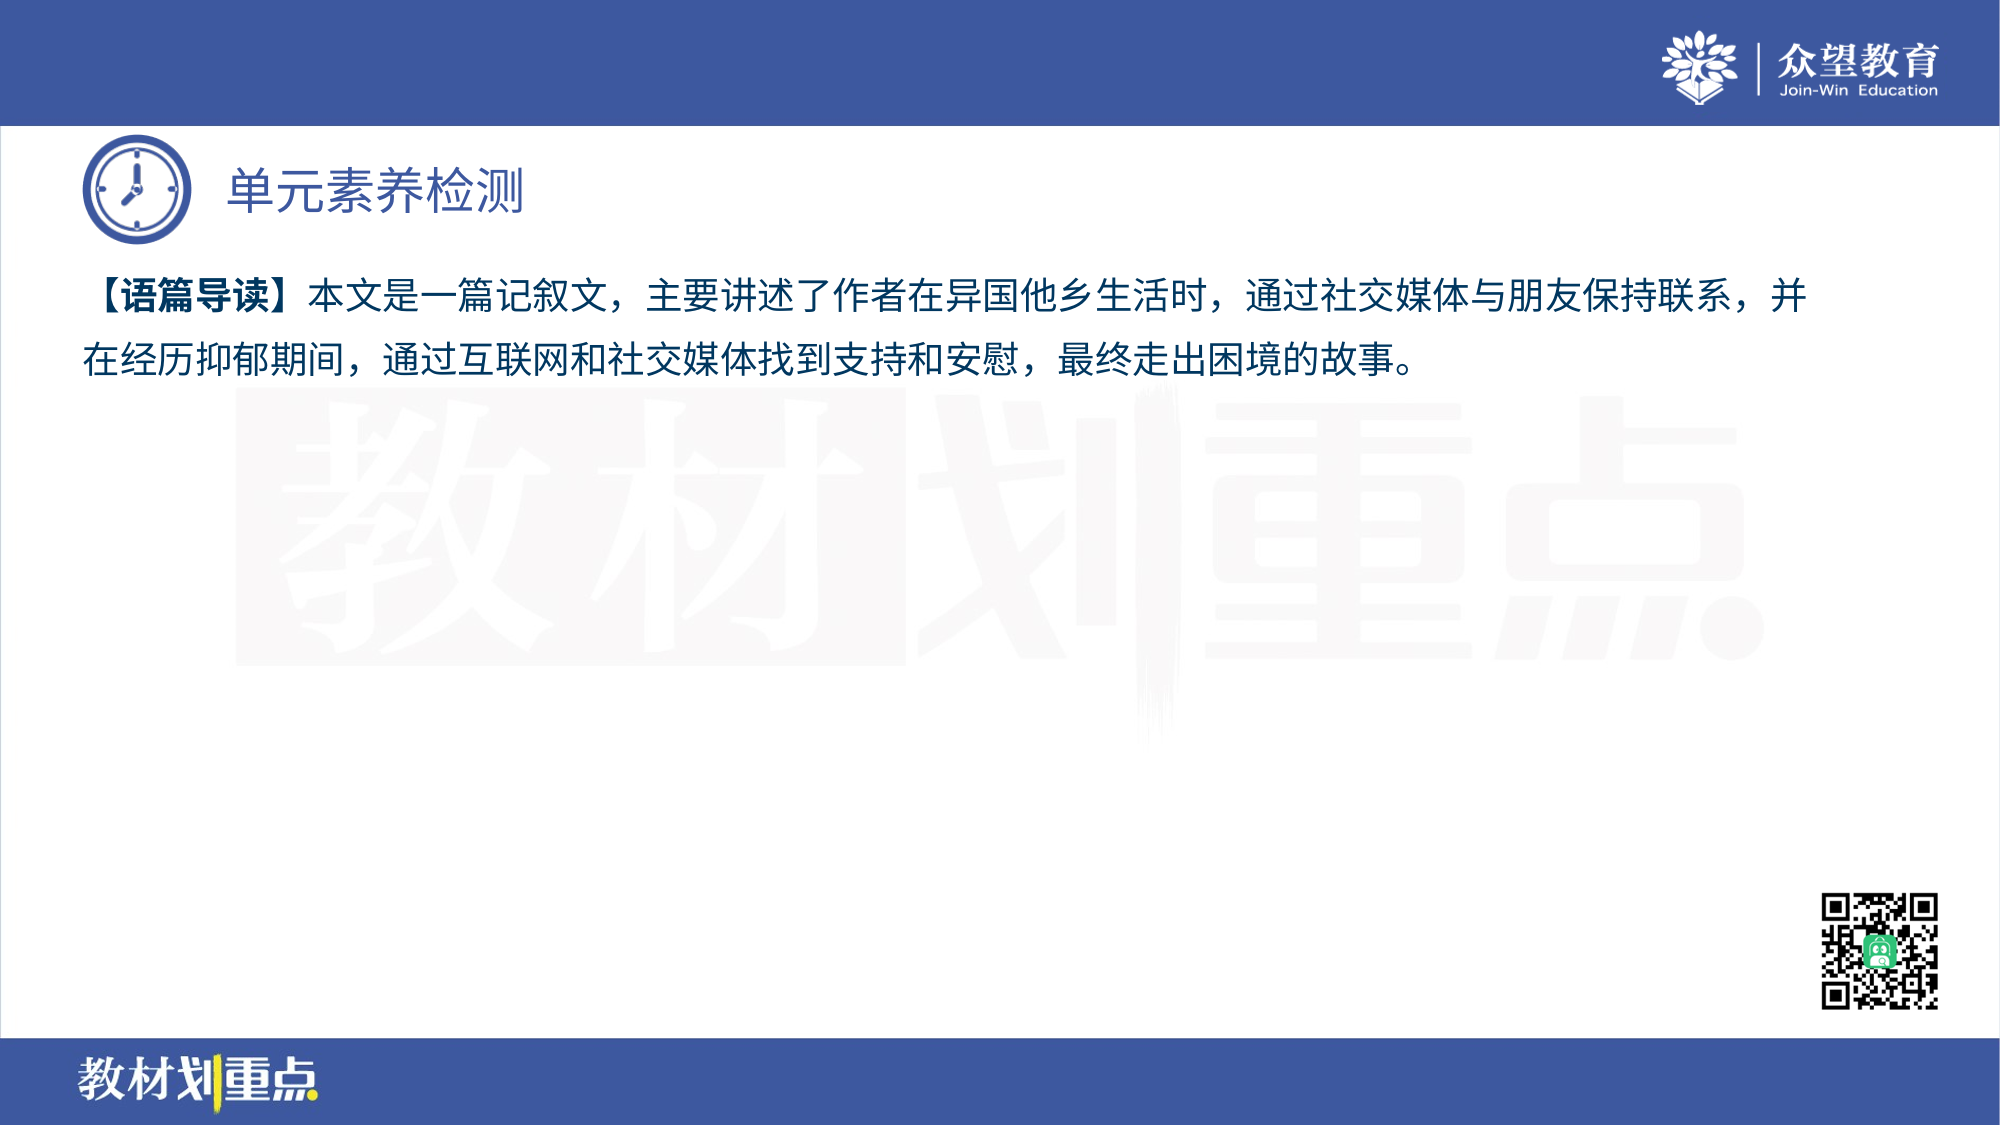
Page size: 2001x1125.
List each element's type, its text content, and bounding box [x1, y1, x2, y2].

picture [0, 0, 2000, 1125]
text_box 【语篇导读】本文是一篇记叙文，主要讲述了作者在异国他乡生活时，通过社交媒体与朋友保持联系，并 在经历抑郁期间，通过互联网和社交媒体找到支持和安慰，最终走出困境的故事。 [82, 247, 1817, 375]
